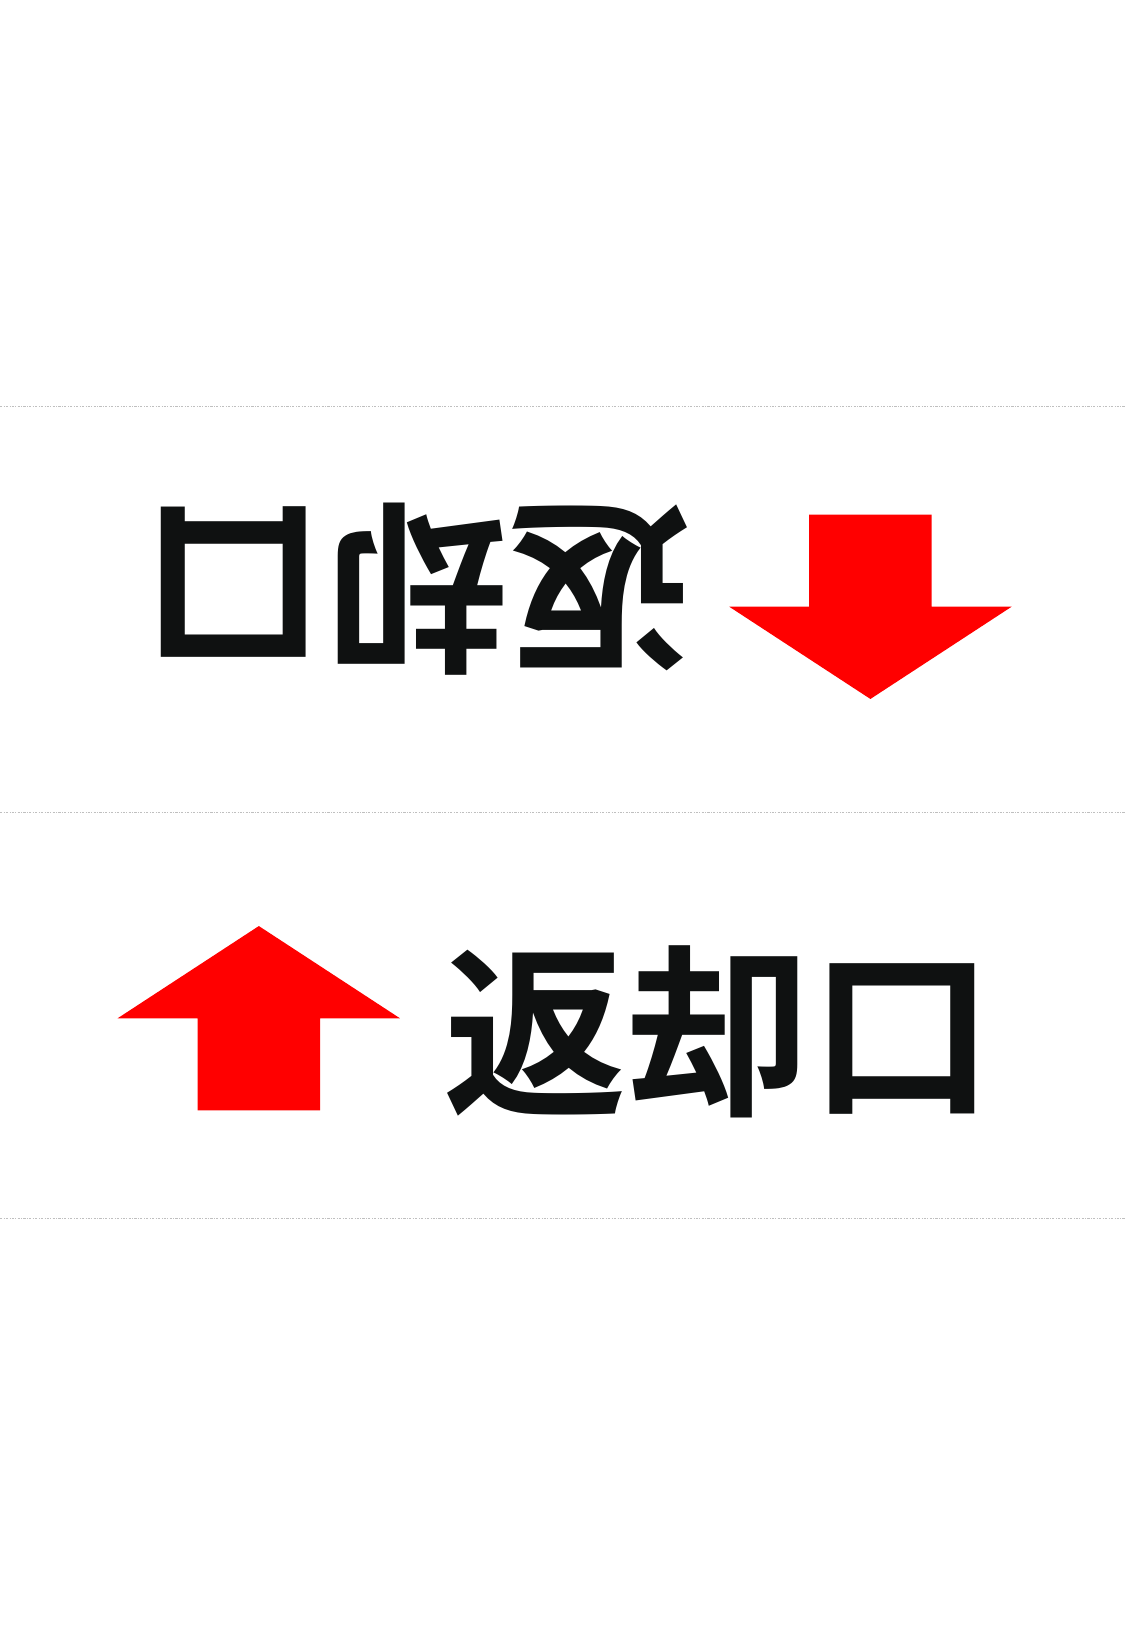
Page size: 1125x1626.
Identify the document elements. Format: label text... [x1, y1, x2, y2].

text_box 返却口 [429, 910, 1009, 1146]
text_box [114, 924, 404, 1112]
text_box [725, 513, 1016, 701]
text_box 返却口 [126, 475, 707, 711]
